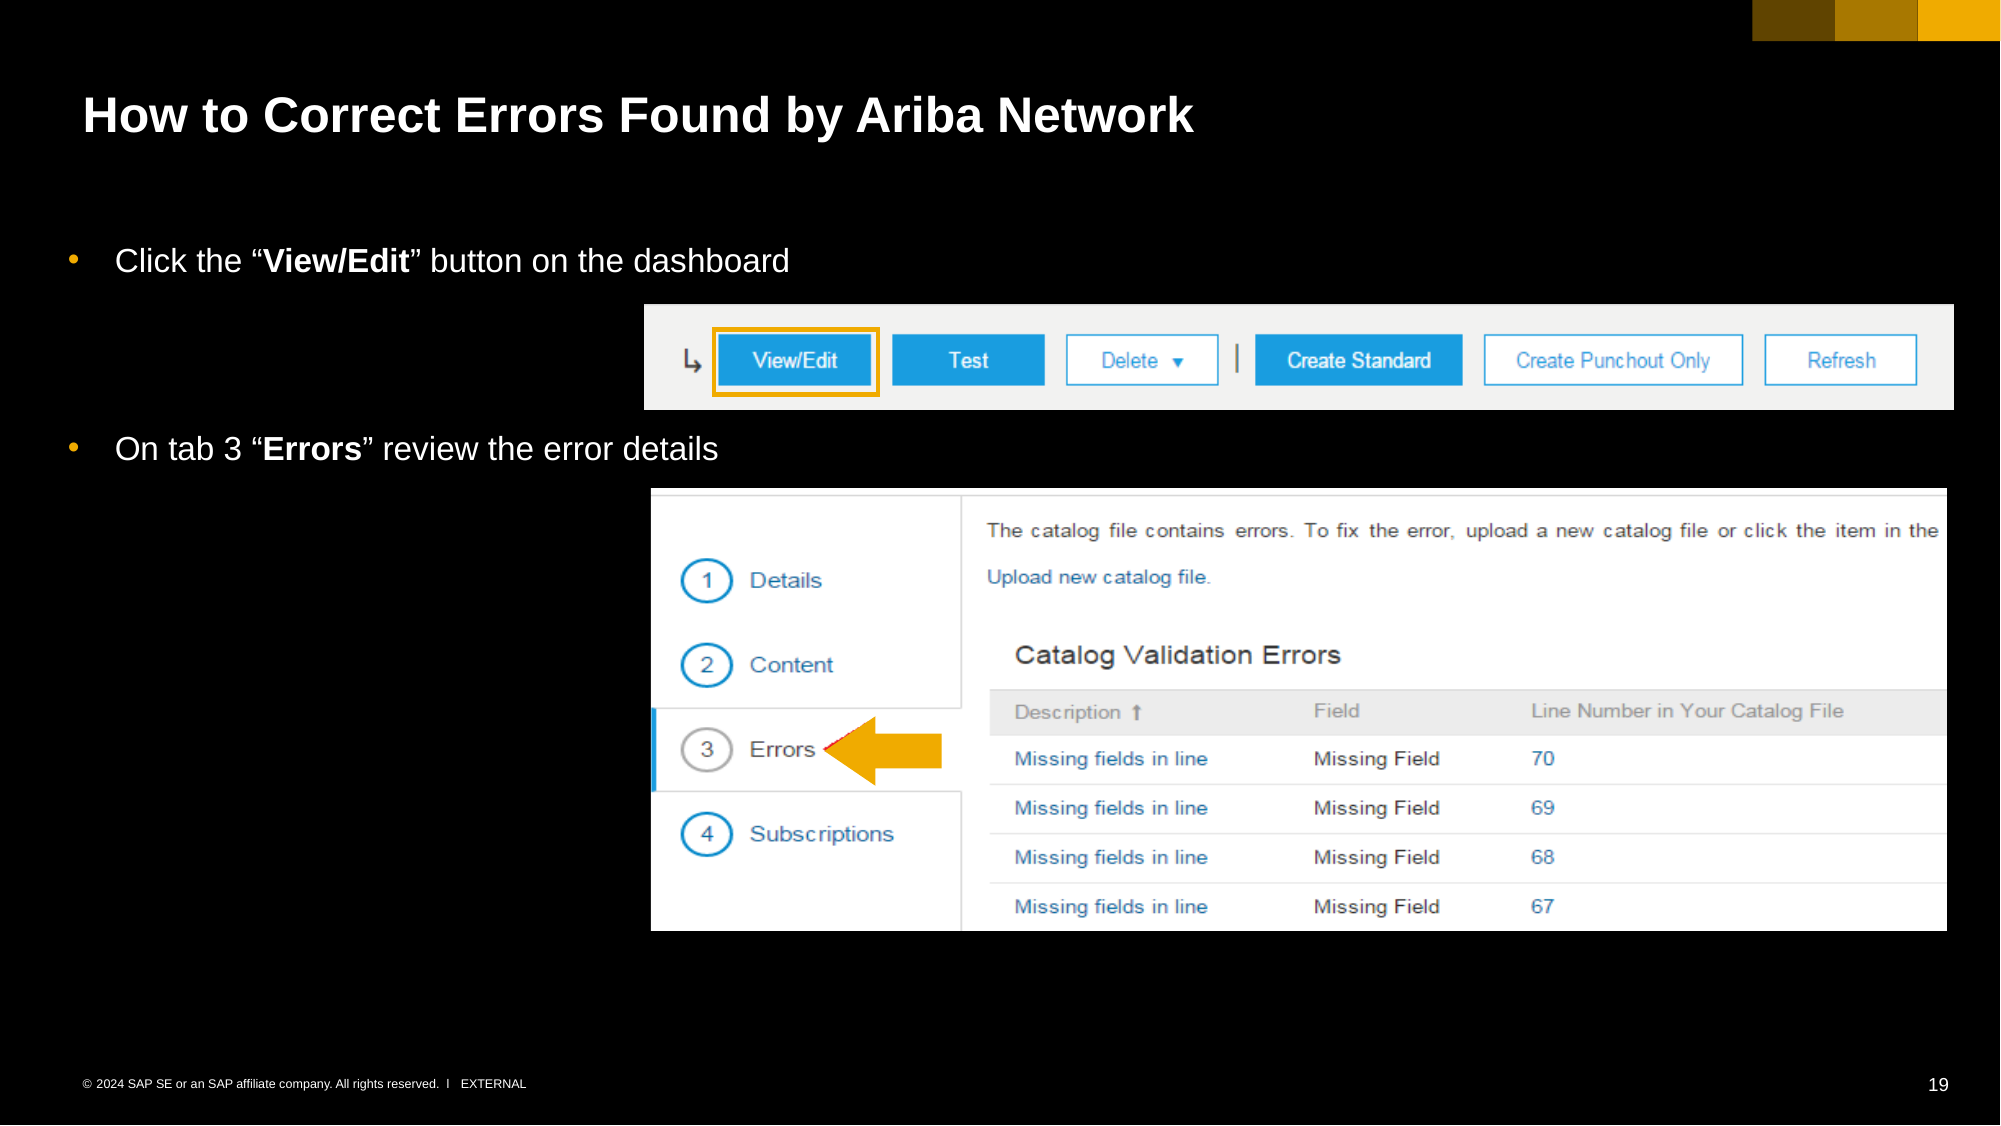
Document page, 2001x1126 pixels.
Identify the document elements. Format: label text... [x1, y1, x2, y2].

text_box On tab 3 “Errors” review the error details [53, 419, 1054, 475]
title How to Correct Errors Found by Ariba Network [82, 82, 1918, 144]
text_box Click the “View/Edit” button on the dashboard [53, 231, 1947, 287]
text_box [650, 488, 1948, 932]
picture [644, 303, 1954, 410]
